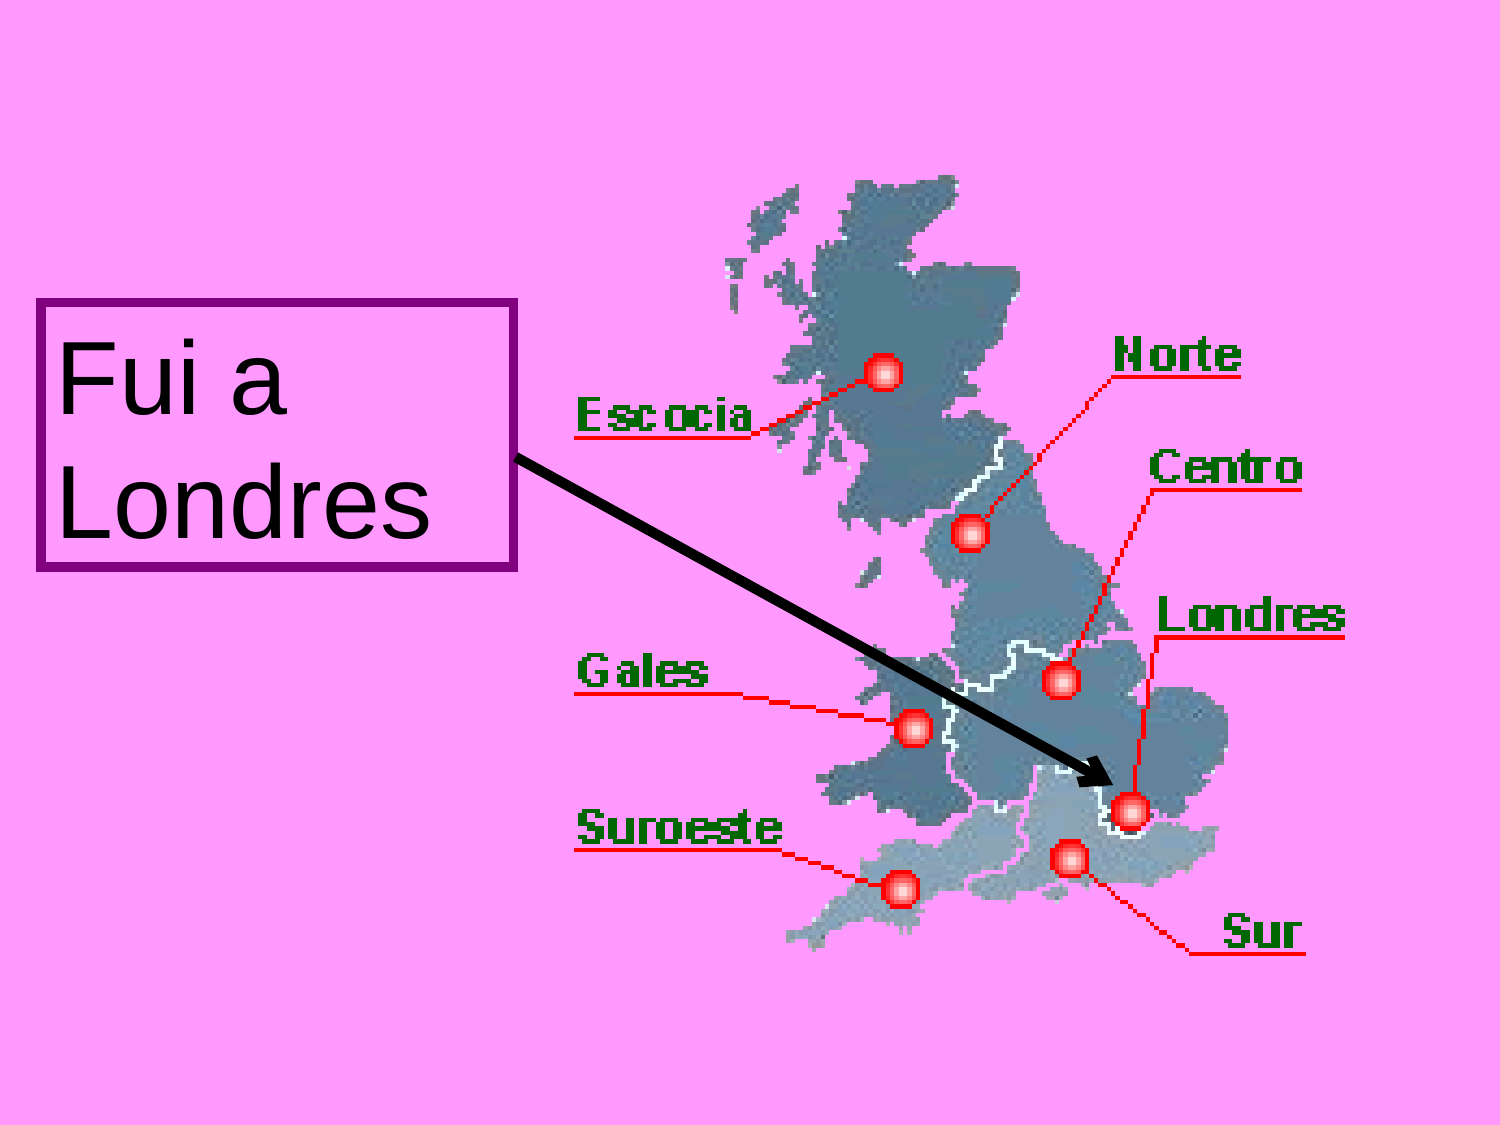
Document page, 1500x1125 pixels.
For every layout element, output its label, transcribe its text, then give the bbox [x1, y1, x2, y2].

text_box Fui a Londres [41, 302, 514, 568]
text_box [515, 456, 1114, 786]
picture [573, 128, 1350, 996]
